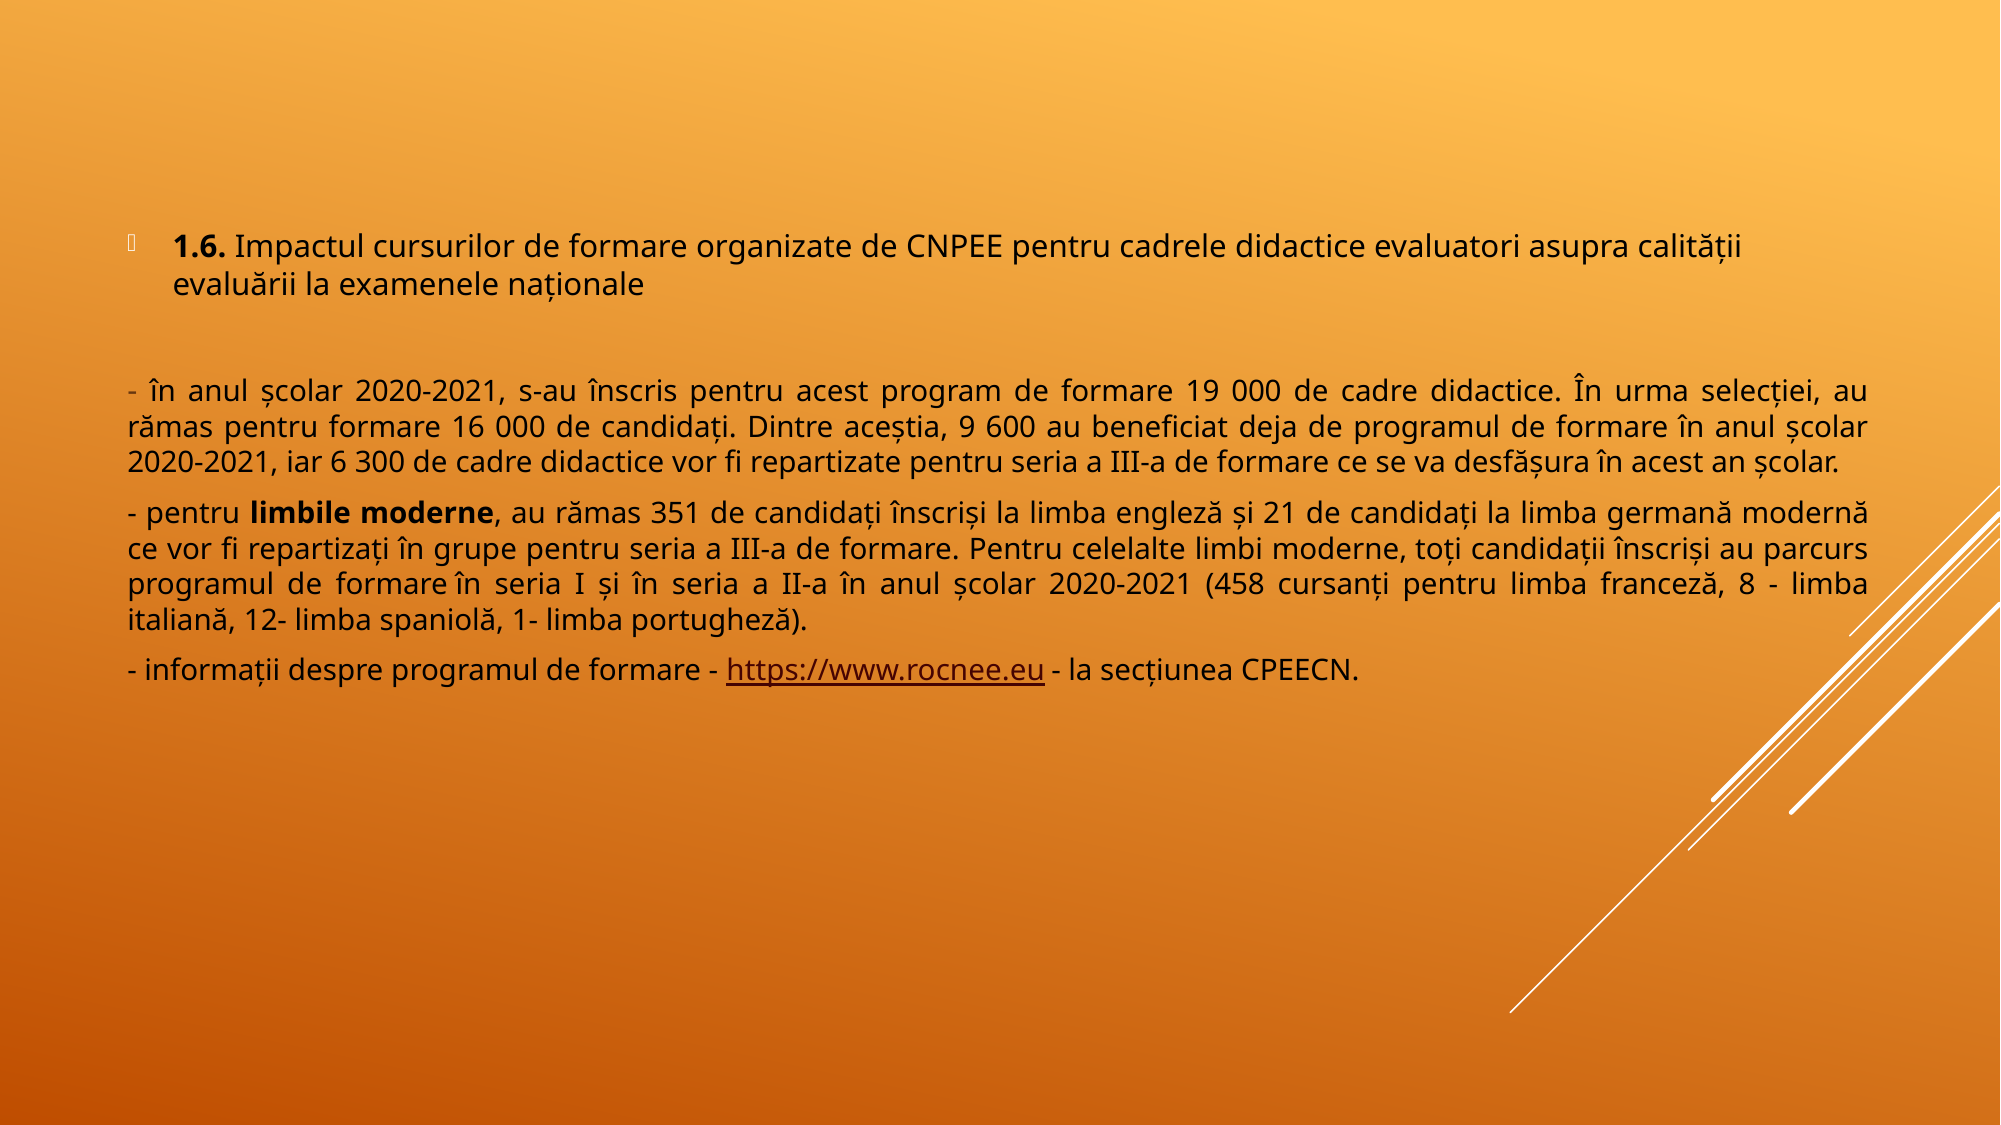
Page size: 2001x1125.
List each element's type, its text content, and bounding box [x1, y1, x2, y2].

list 1.6. Impactul cursurilor de formare organizate de CNPEE pentru cadrele didactice evaluatori asupra calității evaluării la examenele naționale - în anul școlar 2020-2021, s-au înscris pentru acest program de formare 19 000 de cadre didactice. În urma selecției, au rămas pentru formare 16 000 de candidați. Dintre aceștia, 9 600 au beneficiat deja de programul de formare în anul școlar 2020-2021, iar 6 300 de cadre didactice vor fi repartizate pentru seria a III-a de formare ce se va desfășura în acest an școlar. - pentru limbile moderne, au rămas 351 de candidați înscriși la limba engleză și 21 de candidați la limba germană modernă ce vor fi repartizați în grupe pentru seria a III-a de formare. Pentru celelalte limbi moderne, toți candidații înscriși au parcurs programul de formare în seria I și în seria a II-a în anul școlar 2020-2021 (458 cursanți pentru limba franceză, 8 - limba italiană, 12- limba spaniolă, 1- limba portugheză). - informații despre programul de formare - https://www.rocnee.eu - la secțiunea CPEECN. [112, 112, 1885, 706]
